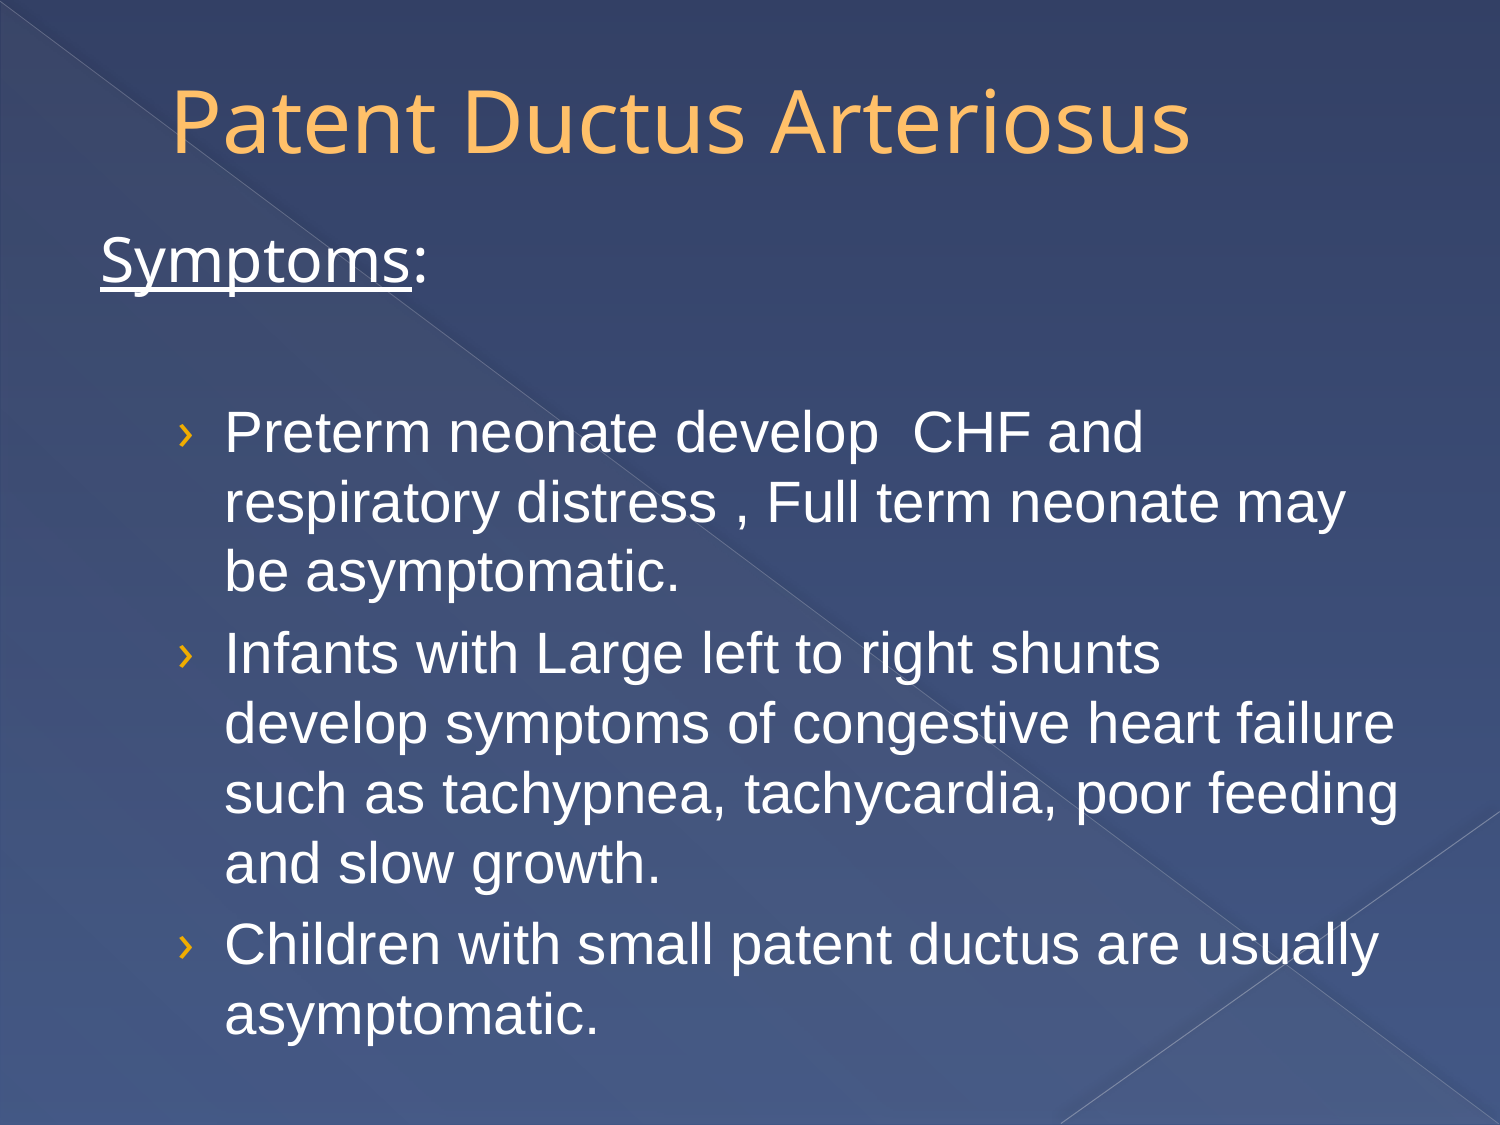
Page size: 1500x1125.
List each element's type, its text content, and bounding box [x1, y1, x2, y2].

title Patent Ductus Arteriosus [75, 24, 1425, 212]
list Symptoms: Preterm neonate develop CHF and respiratory distress , Full term neonate may be asymptomatic. Infants with Large left to right shunts develop symptoms of congestive heart failure such as tachypnea, tachycardia, poor feeding and slow growth. Children with small patent ductus are usually asymptomatic. [75, 212, 1425, 1088]
